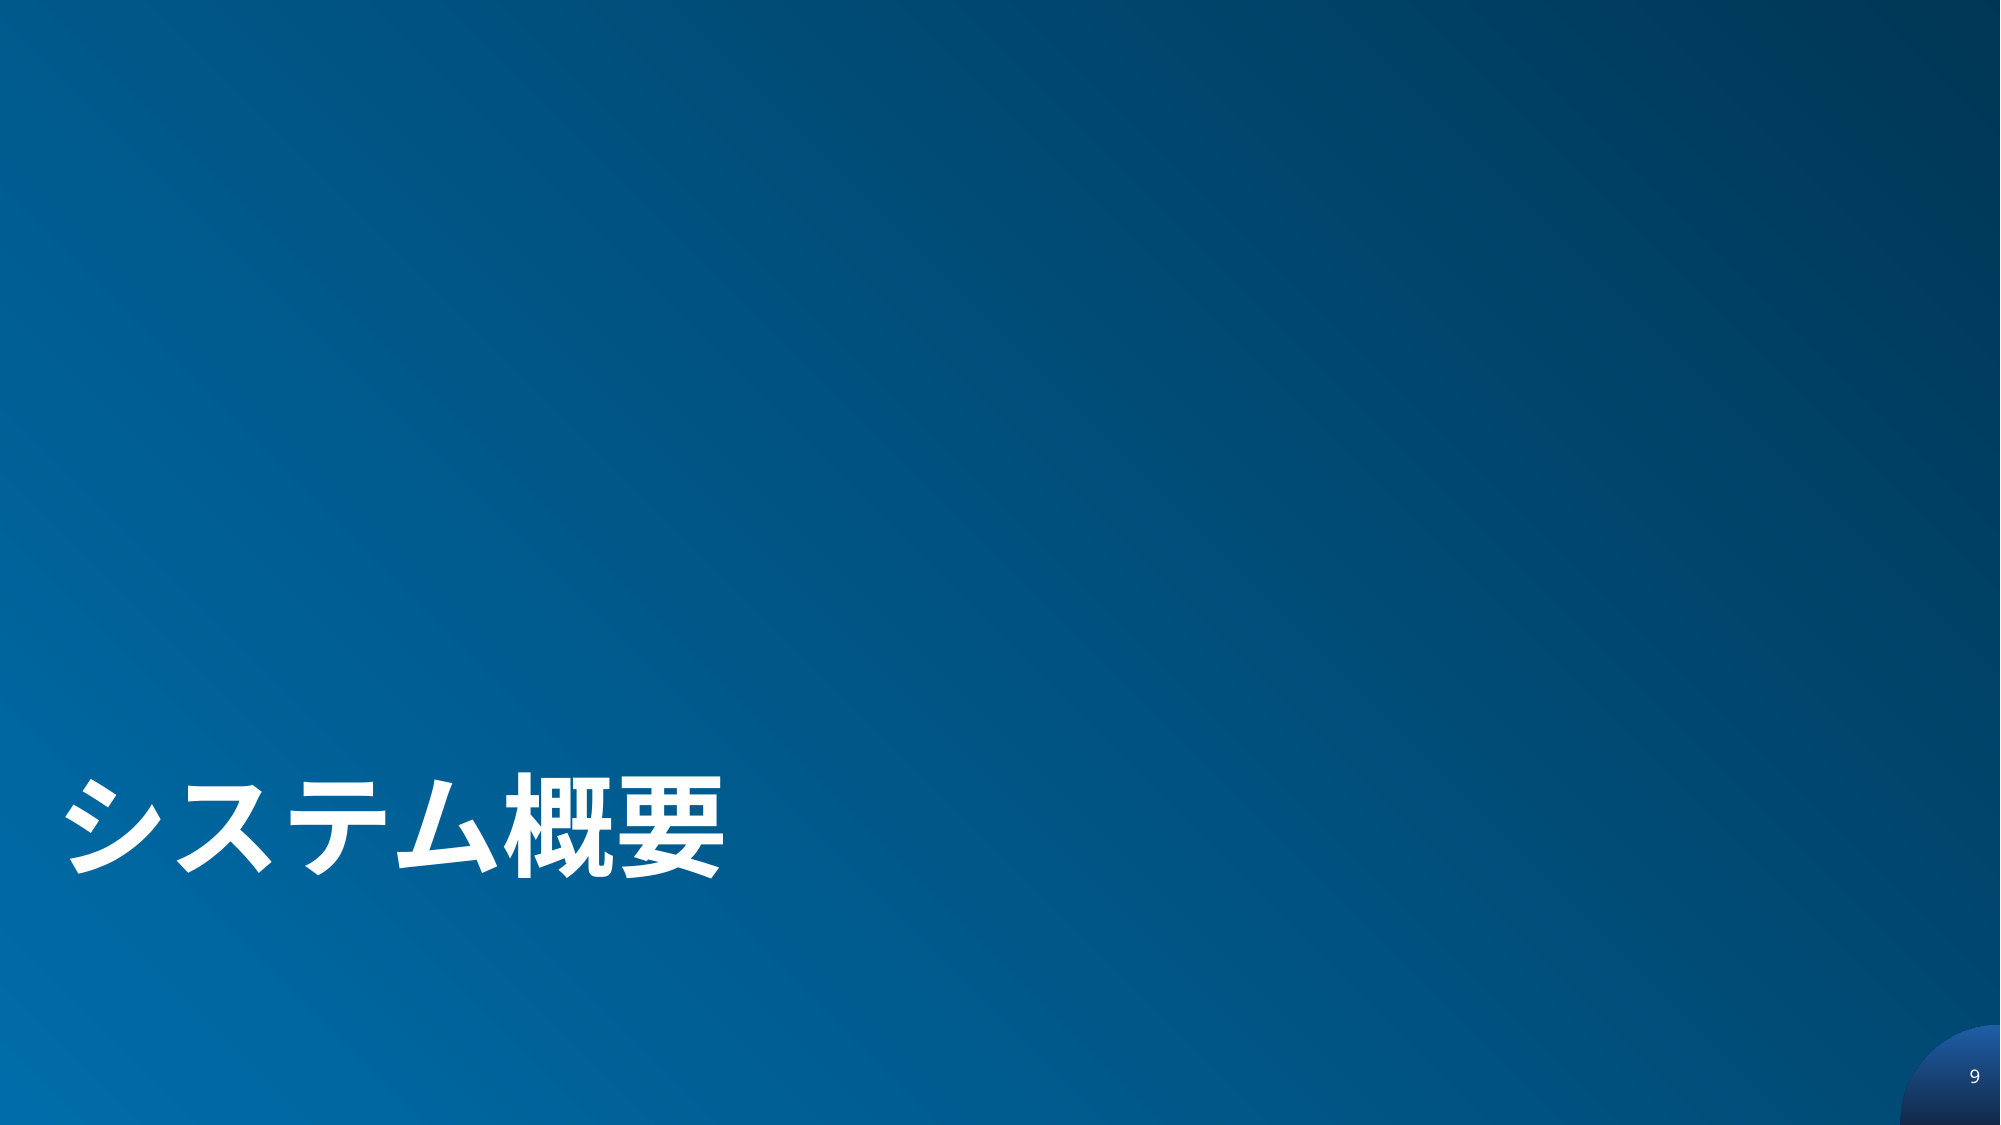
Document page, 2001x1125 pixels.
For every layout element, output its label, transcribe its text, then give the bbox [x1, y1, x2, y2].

title システム概要 [56, 627, 1944, 892]
